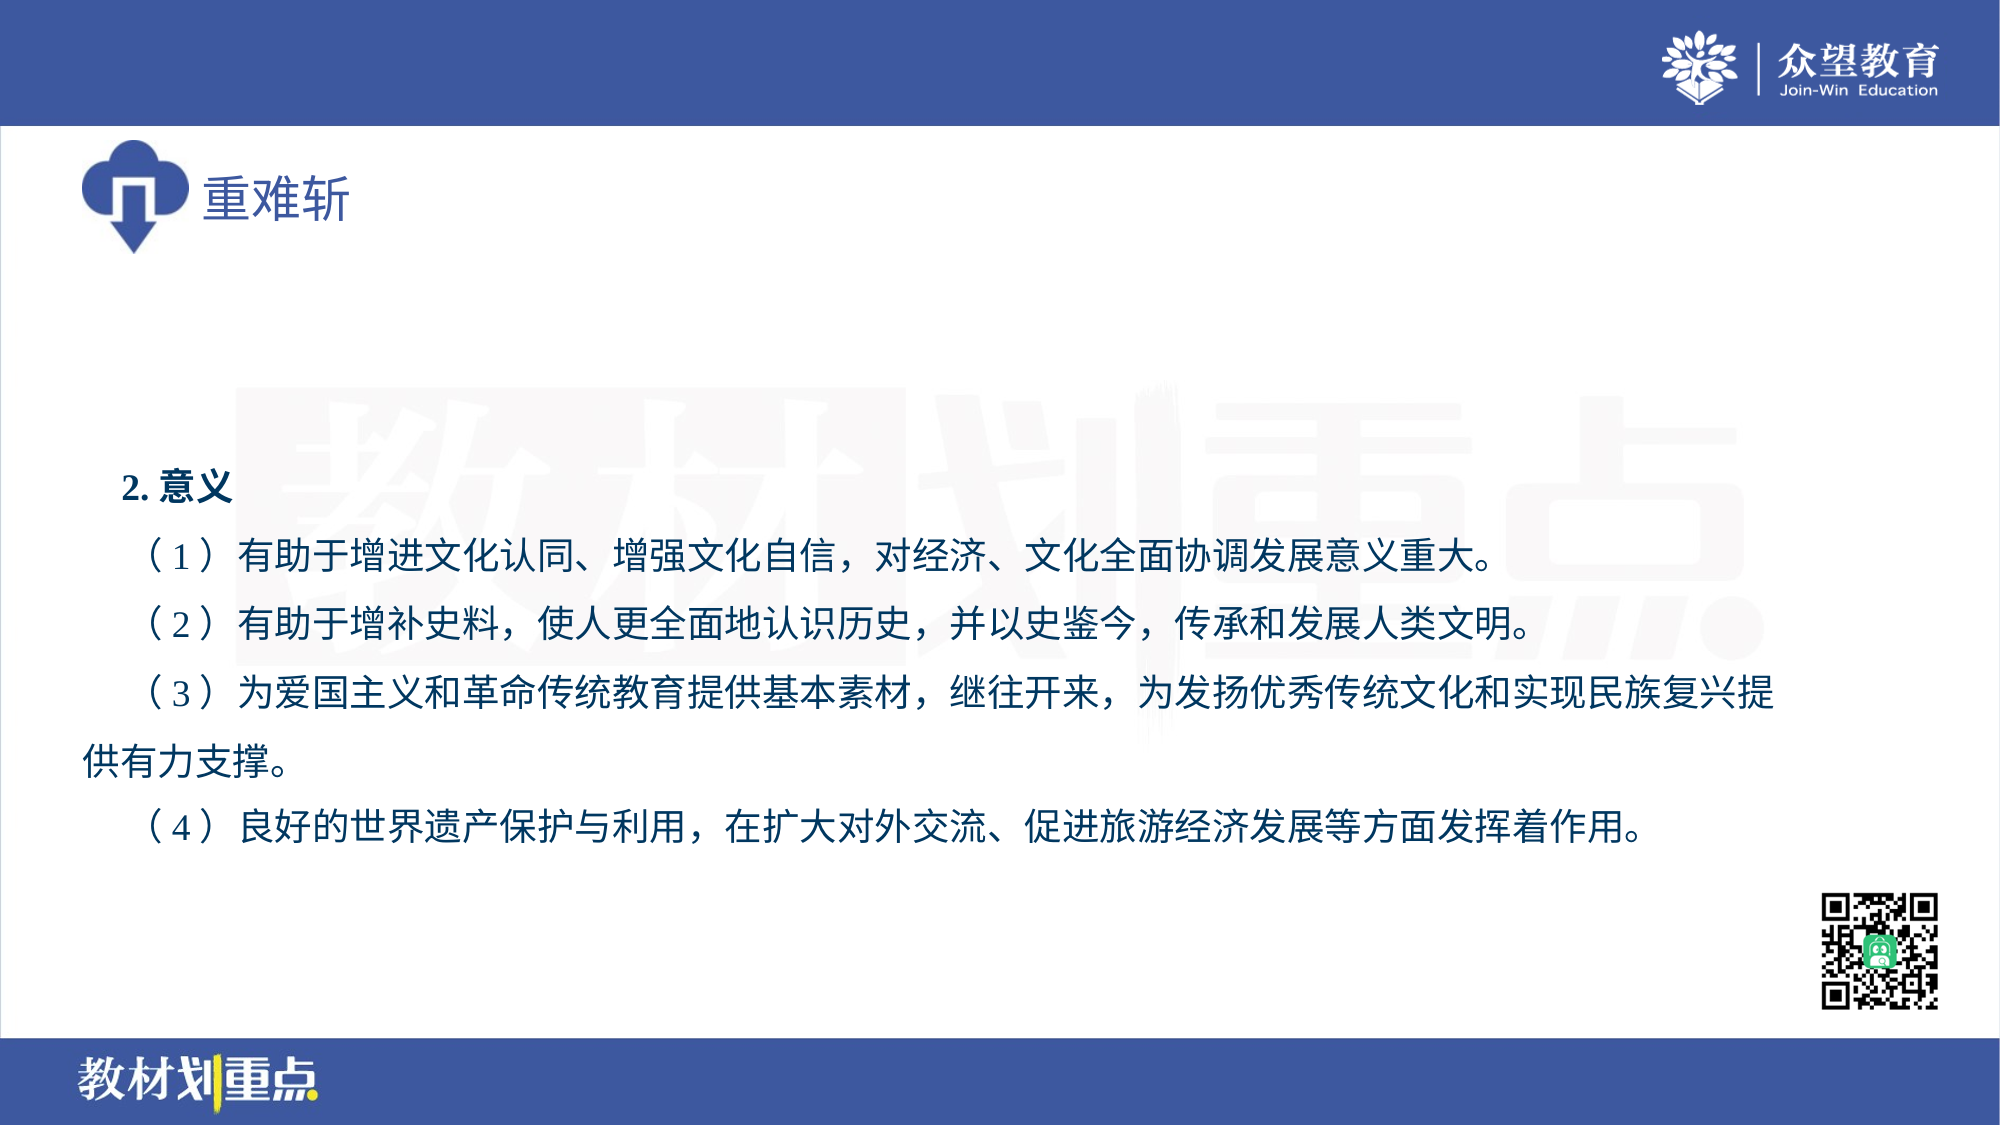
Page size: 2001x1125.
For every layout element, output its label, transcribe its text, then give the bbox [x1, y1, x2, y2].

text_box 2.意义 （1）有助于增进文化认同、增强文化自信，对经济、文化全面协调发展意义重大。 （2）有助于增补史料，使人更全面地认识历史，并以史鉴今，传承和发展人类文明。 （3）为爱国主义和革命传统教育提供基本素材，继往开来，为发扬优秀传统文化和实现民族复兴提 供有力支撑。 （4）良好的世界遗产保护与利用，在扩大对外交流、促进旅游经济发展等方面发挥着作用。 [82, 439, 1817, 841]
picture [0, 0, 2000, 1125]
